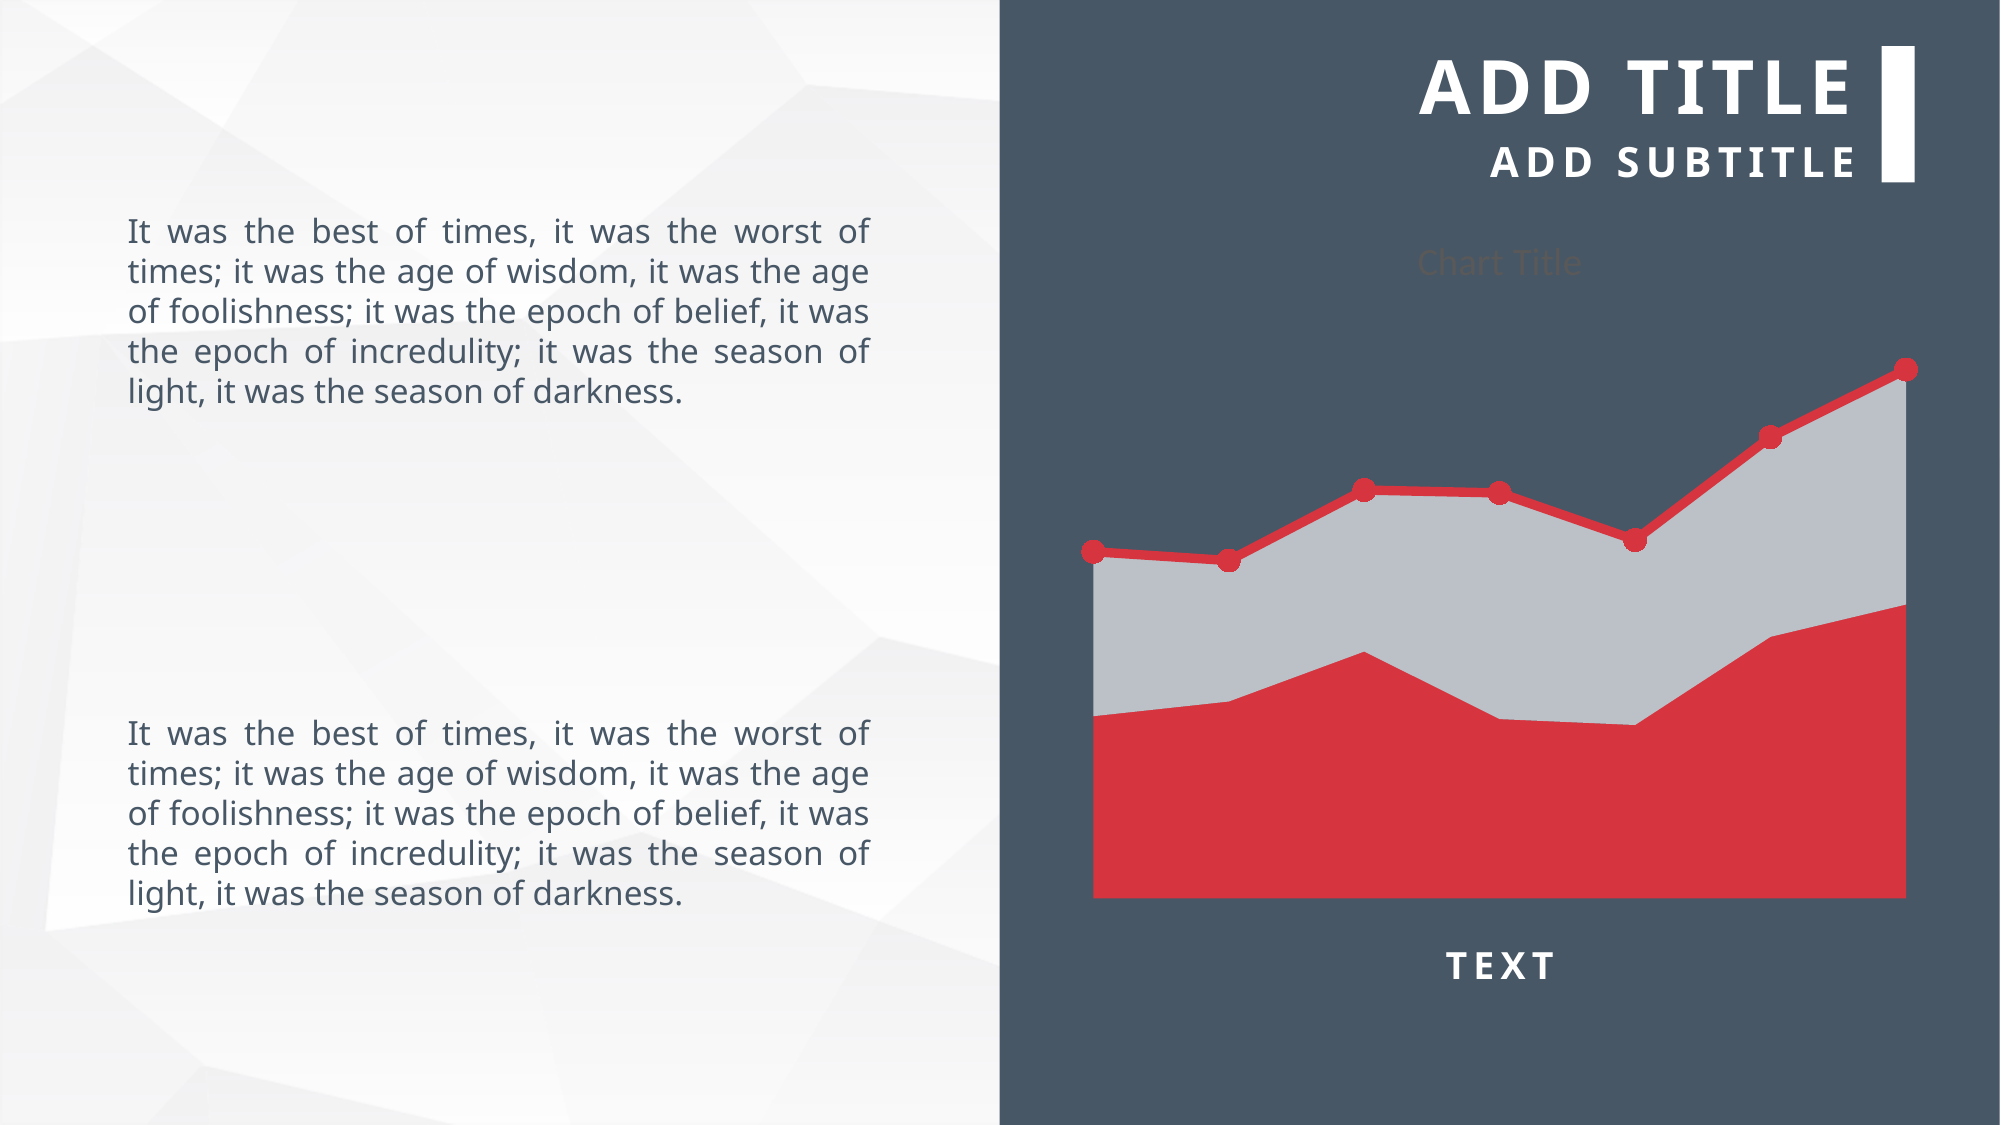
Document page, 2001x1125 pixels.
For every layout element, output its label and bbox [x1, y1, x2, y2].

text_box [112, 202, 886, 923]
text_box [1404, 31, 1926, 194]
text_box [999, 0, 2000, 1125]
picture [0, 0, 999, 1125]
